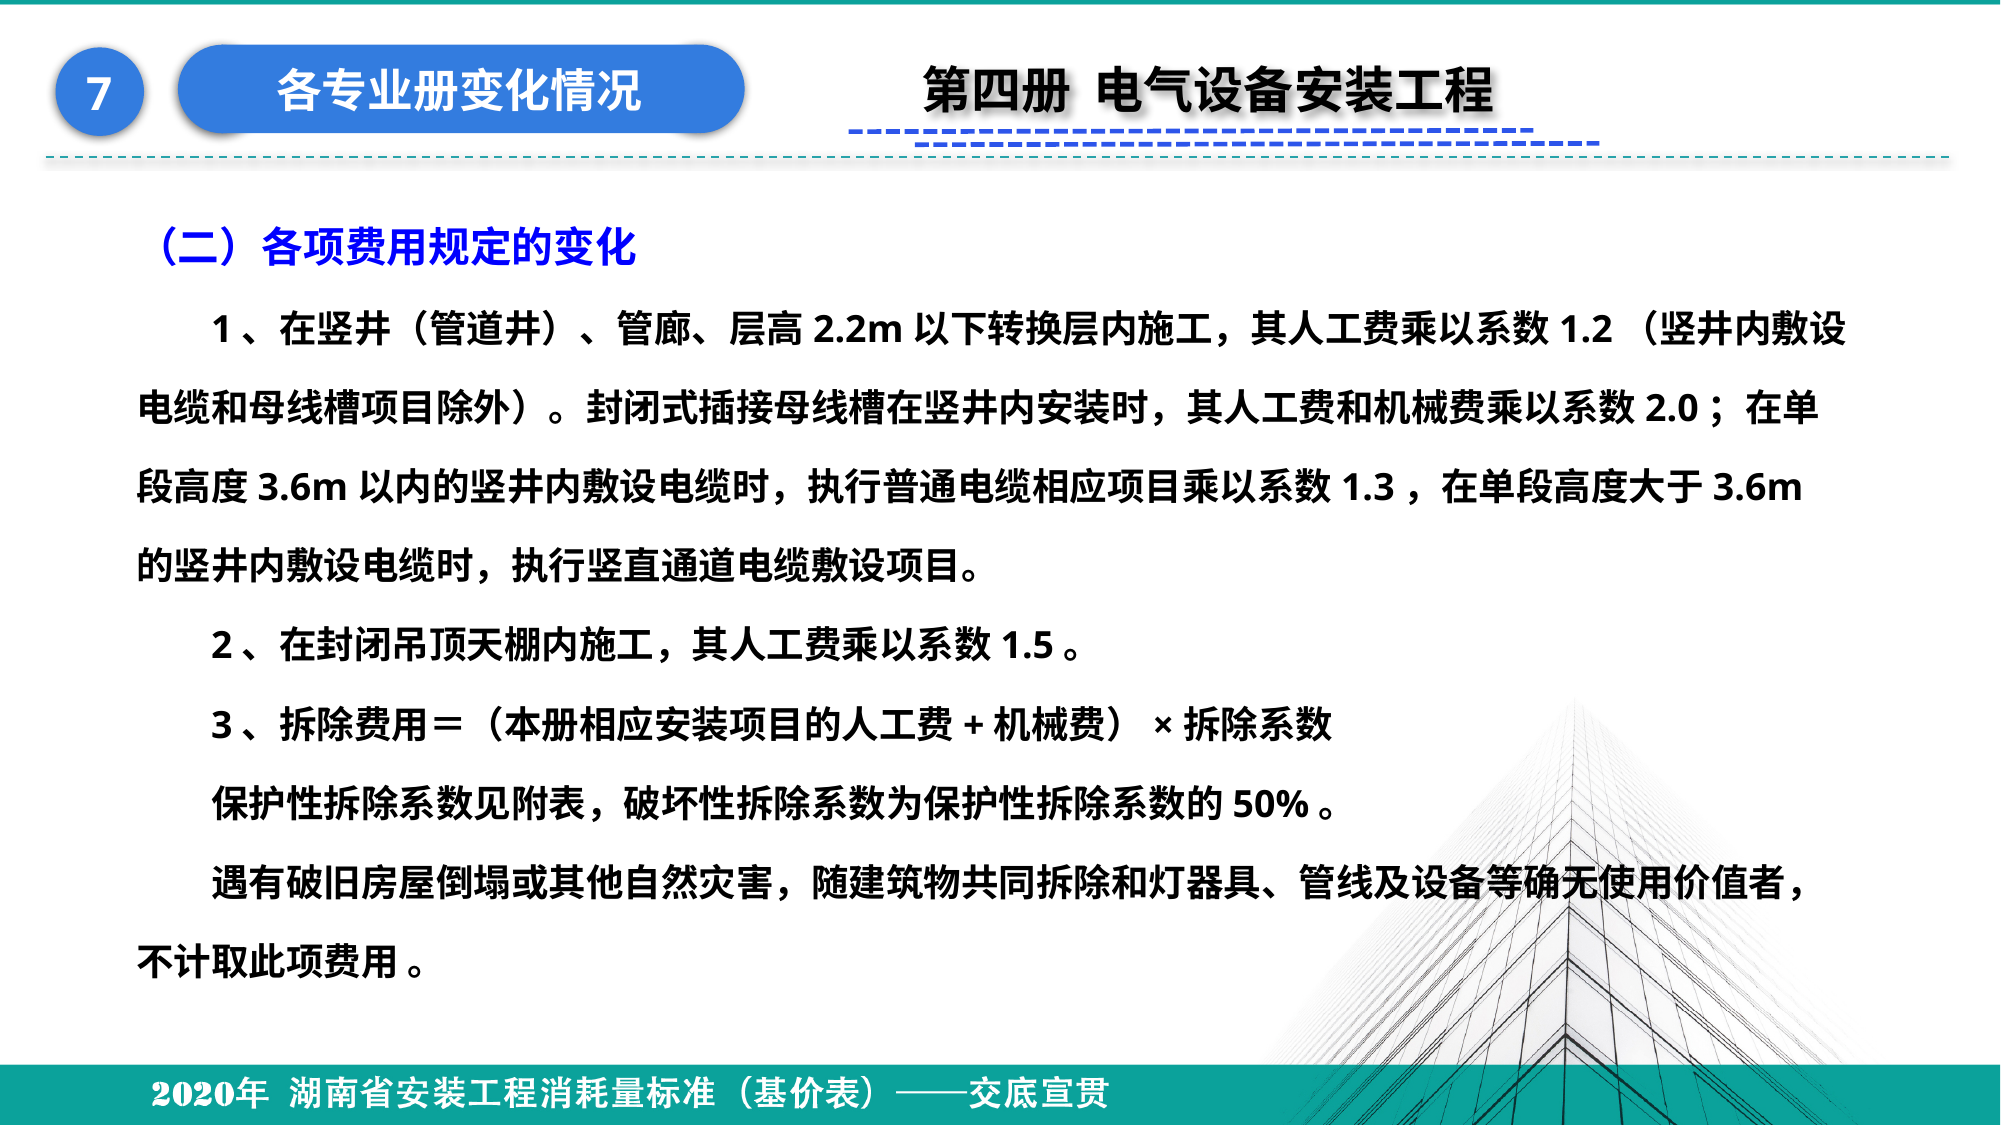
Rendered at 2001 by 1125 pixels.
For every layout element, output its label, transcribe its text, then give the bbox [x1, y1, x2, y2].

text_box （二）各项费用规定的变化 1、在竖井（管道井）、管廊、层高2.2m以下转换层内施工，其人工费乘以系数1.2（竖井内敷设电缆和母线槽项目除外）。封闭式插接母线槽在竖井内安装时，其人工费和机械费乘以系数2.0；在单段高度3.6m以内的竖井内敷设电缆时，执行普通电缆相应项目乘以系数1.3，在单段高度大于3.6m的竖井内敷设电缆时，执行竖直通道电缆敷设项目。 2、在封闭吊顶天棚内施工，其人工费乘以系数1.5。 3、拆除费用＝（本册相应安装项目的人工费+机械费）×拆除系数 保护性拆除系数见附表，破坏性拆除系数为保护性拆除系数的50%。 遇有破旧房屋倒塌或其他自然灾害，随建筑物共同拆除和灯器具、管线及设备等确无使用价值者，不计取此项费用 。 [121, 162, 1864, 991]
picture [0, 0, 2001, 1125]
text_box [45, 44, 1955, 158]
slide_number [1918, 0, 2000, 52]
